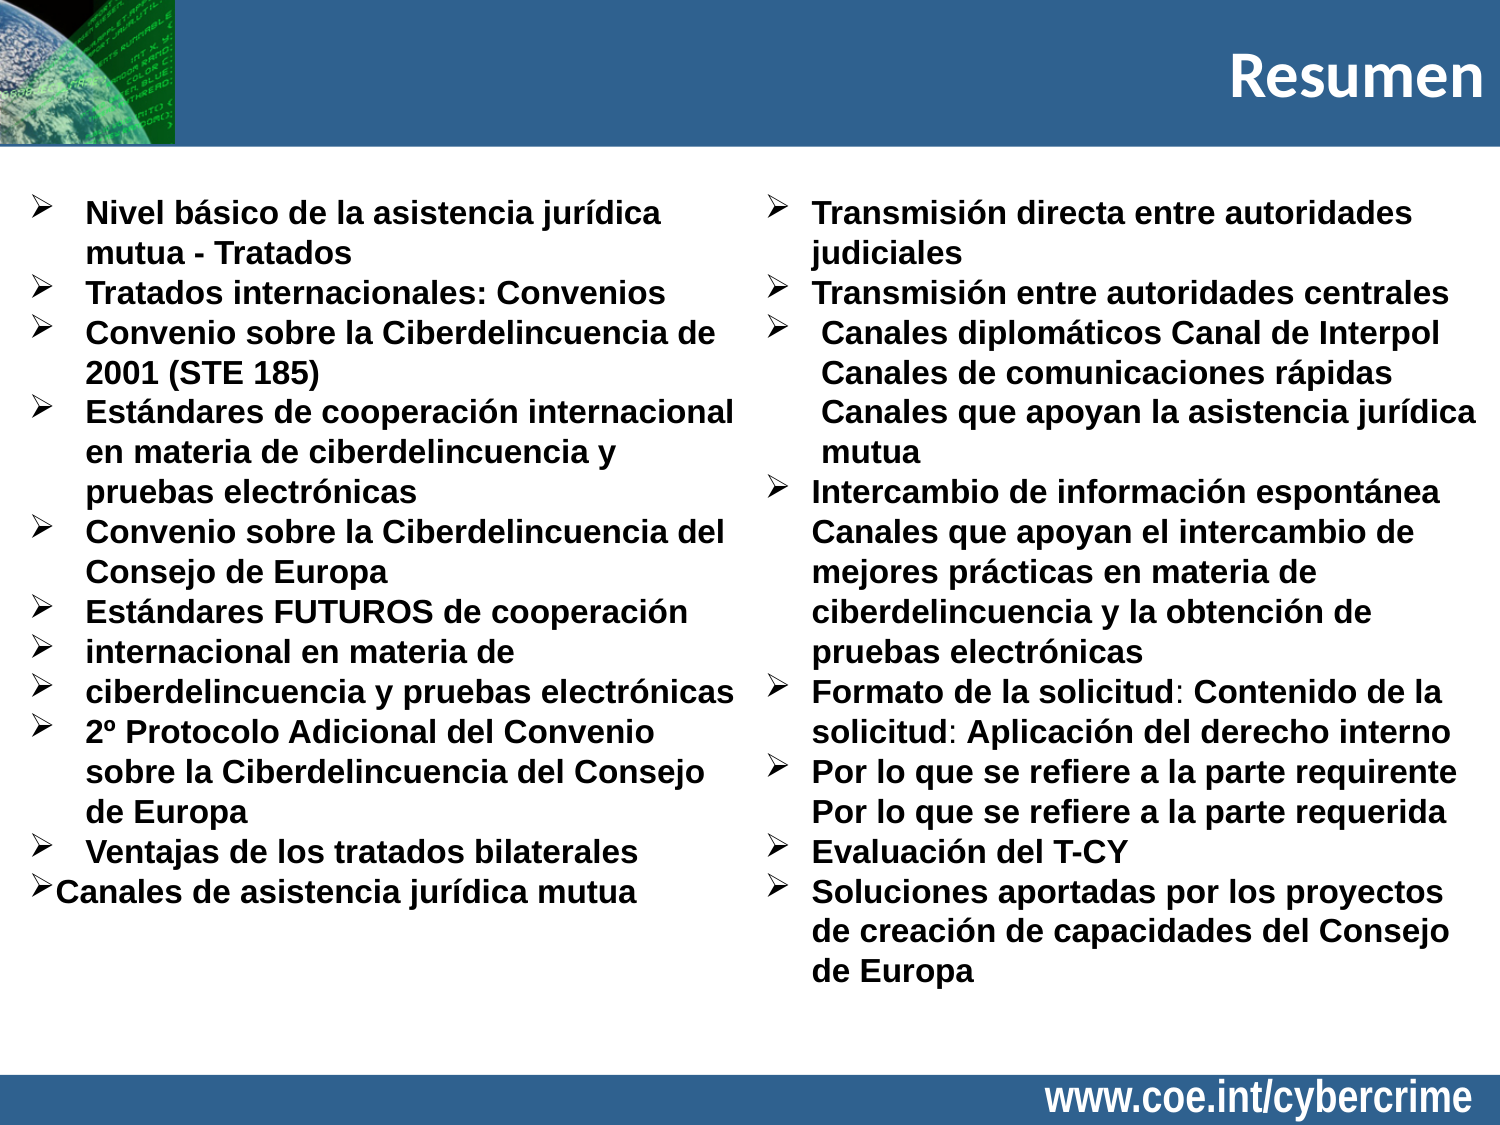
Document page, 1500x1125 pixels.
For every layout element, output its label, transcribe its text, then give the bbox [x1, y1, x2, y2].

picture [0, 0, 175, 144]
text_box Resumen [177, 0, 1500, 149]
text_box Transmisión directa entre autoridades judiciales Transmisión entre autoridades centrales Canales diplomáticos Canal de Interpol Canales de comunicaciones rápidas Canales que apoyan la asistencia jurídica mutua Intercambio de información espontánea Canales que apoyan el intercambio de mejores prácticas en materia de ciberdelincuencia y la obtención de pruebas electrónicas Formato de la solicitud: Contenido de la solicitud: Aplicación del derecho interno Por lo que se refiere a la parte requirente Por lo que se refiere a la parte requerida Evaluación del T-CY Soluciones aportadas por los proyectos de creación de capacidades del Consejo de Europa [765, 183, 1500, 997]
text_box Nivel básico de la asistencia jurídica mutua - Tratados Tratados internacionales: Convenios Convenio sobre la Ciberdelincuencia de 2001 (STE 185) Estándares de cooperación internacional en materia de ciberdelincuencia y pruebas electrónicas Convenio sobre la Ciberdelincuencia del Consejo de Europa Estándares FUTUROS de cooperación internacional en materia de ciberdelincuencia y pruebas electrónicas 2º Protocolo Adicional del Convenio sobre la Ciberdelincuencia del Consejo de Europa Ventajas de los tratados bilaterales Canales de asistencia jurídica mutua [14, 183, 765, 1077]
text_box www.coe.int/cybercrime [1030, 1059, 1500, 1125]
text_box [0, 1073, 1030, 1125]
